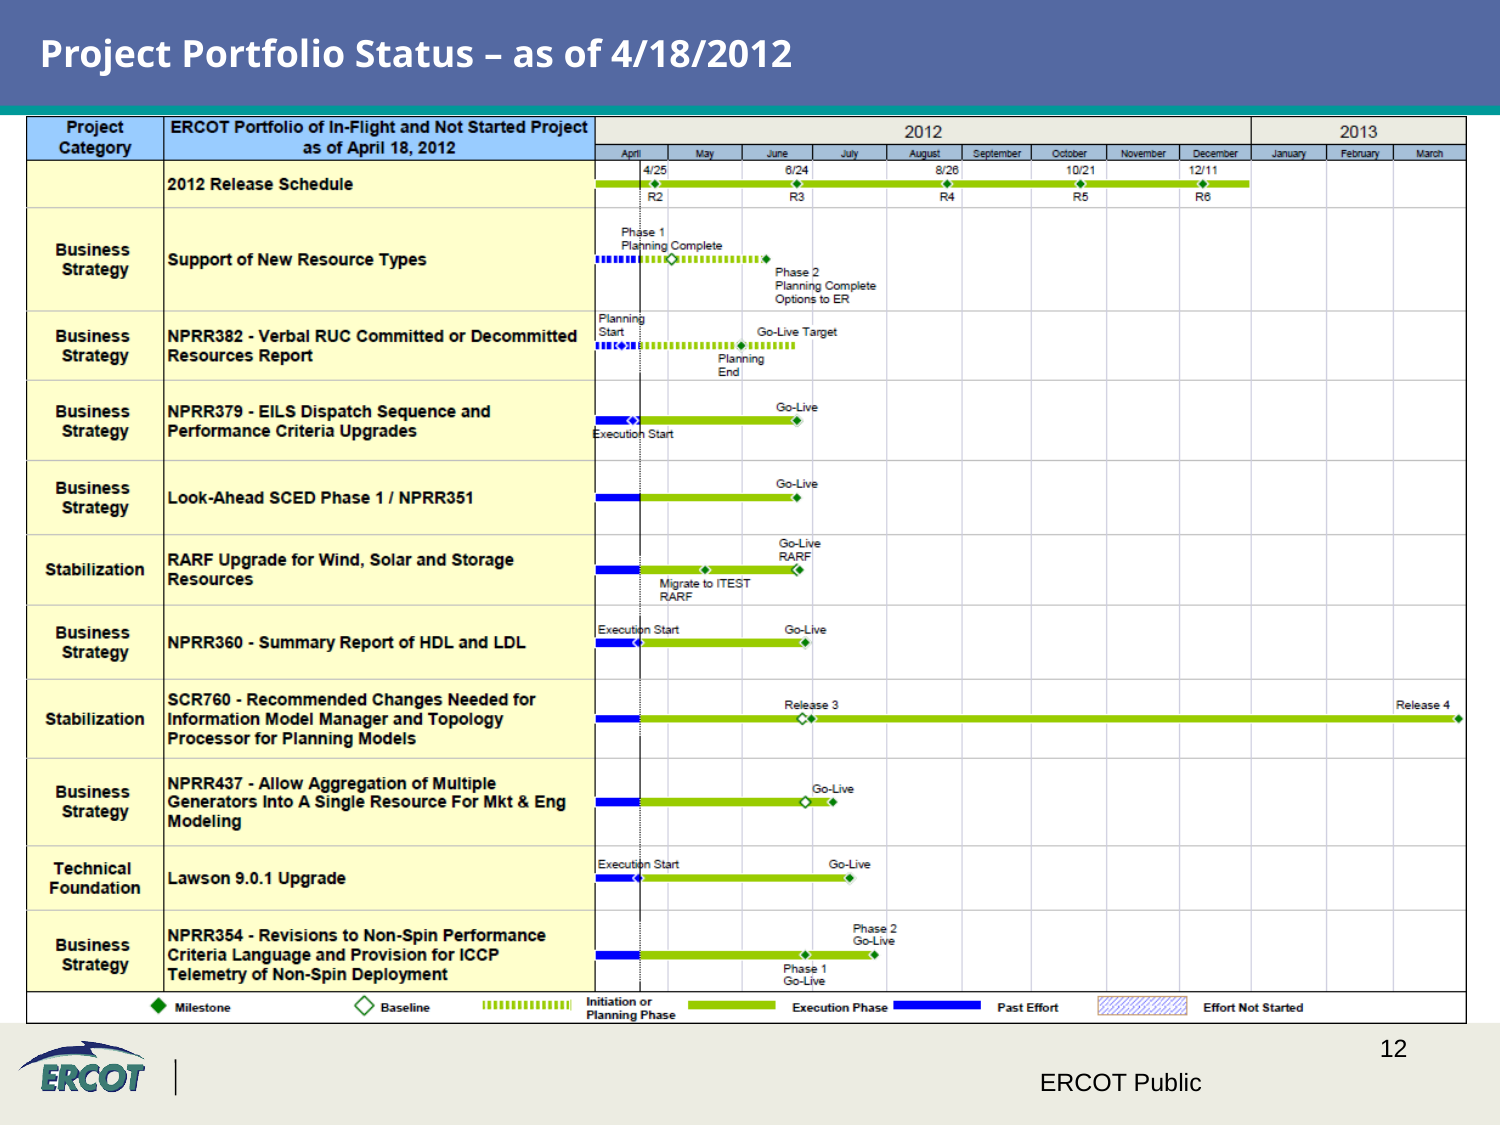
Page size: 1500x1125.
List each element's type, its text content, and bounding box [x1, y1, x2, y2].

text_box [24, 22, 1450, 85]
picture [10, 1031, 151, 1111]
footer ERCOT Public [1025, 1059, 1438, 1125]
picture [26, 116, 1467, 1024]
text_box Project Portfolio Status – as of 4/18/2012 [24, 30, 1163, 106]
